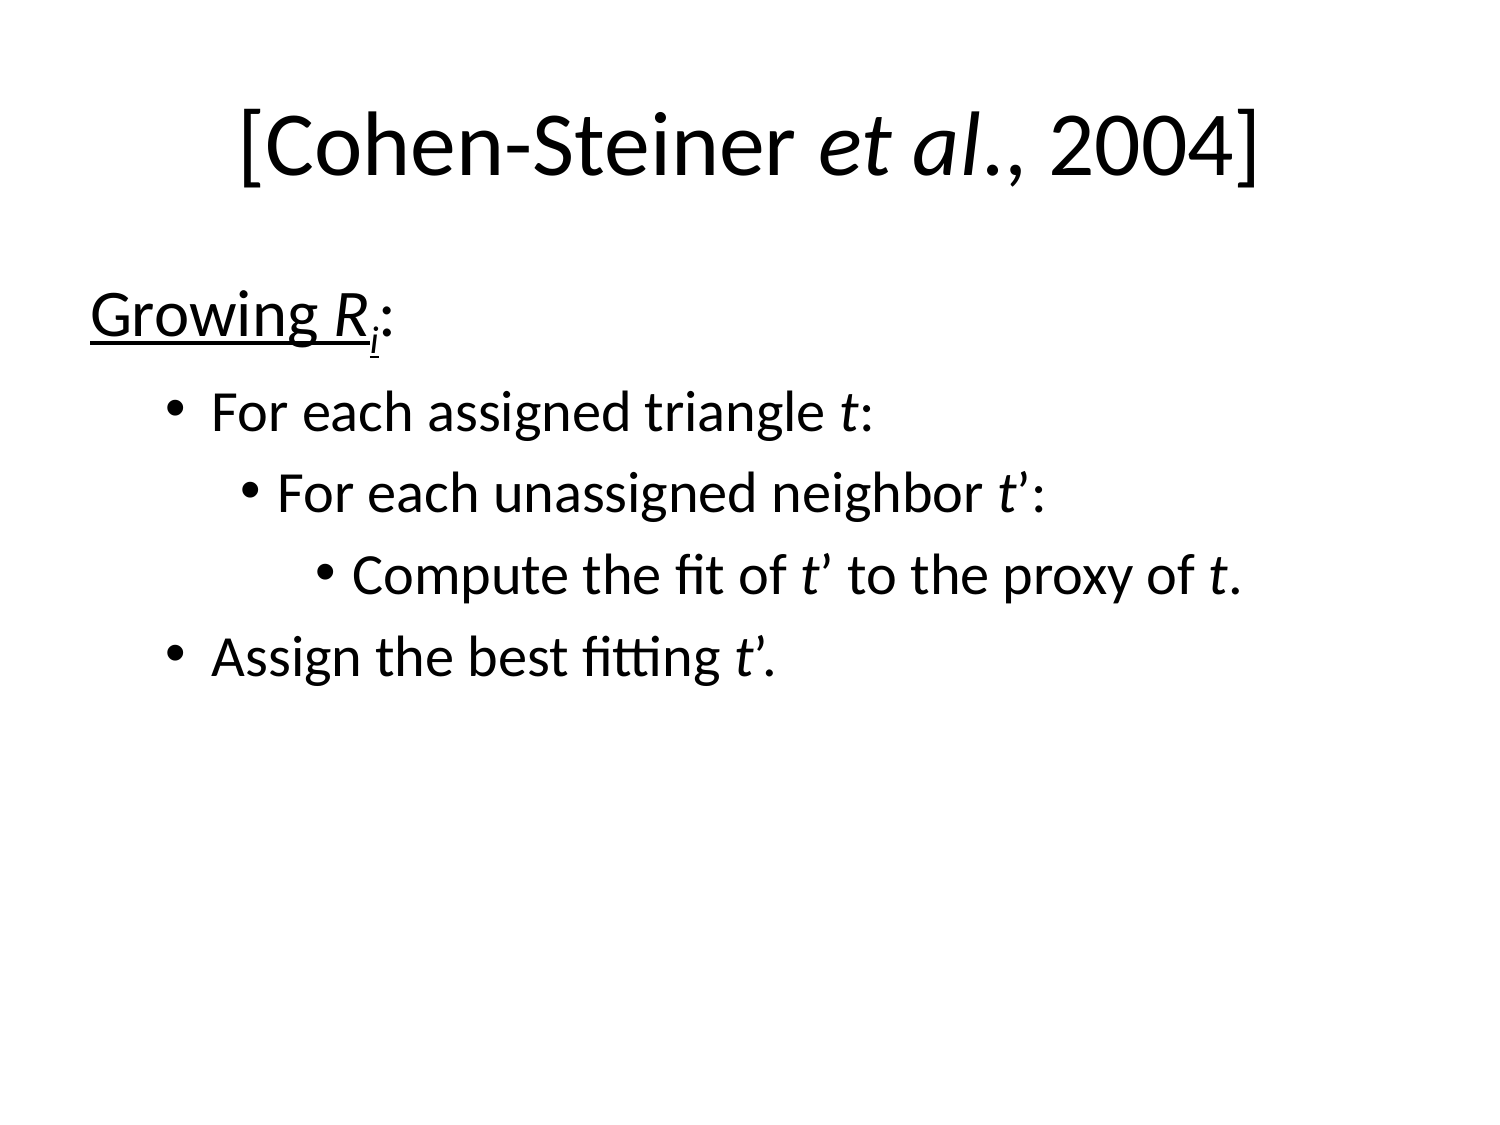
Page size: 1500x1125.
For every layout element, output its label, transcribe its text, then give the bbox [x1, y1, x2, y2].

title [Cohen-Steiner et al., 2004] [75, 45, 1425, 233]
list Growing Ri: For each assigned triangle t: For each unassigned neighbor t’: Compute the fit of t’ to the proxy of t. Assign the best fitting t’. [75, 262, 1425, 1005]
